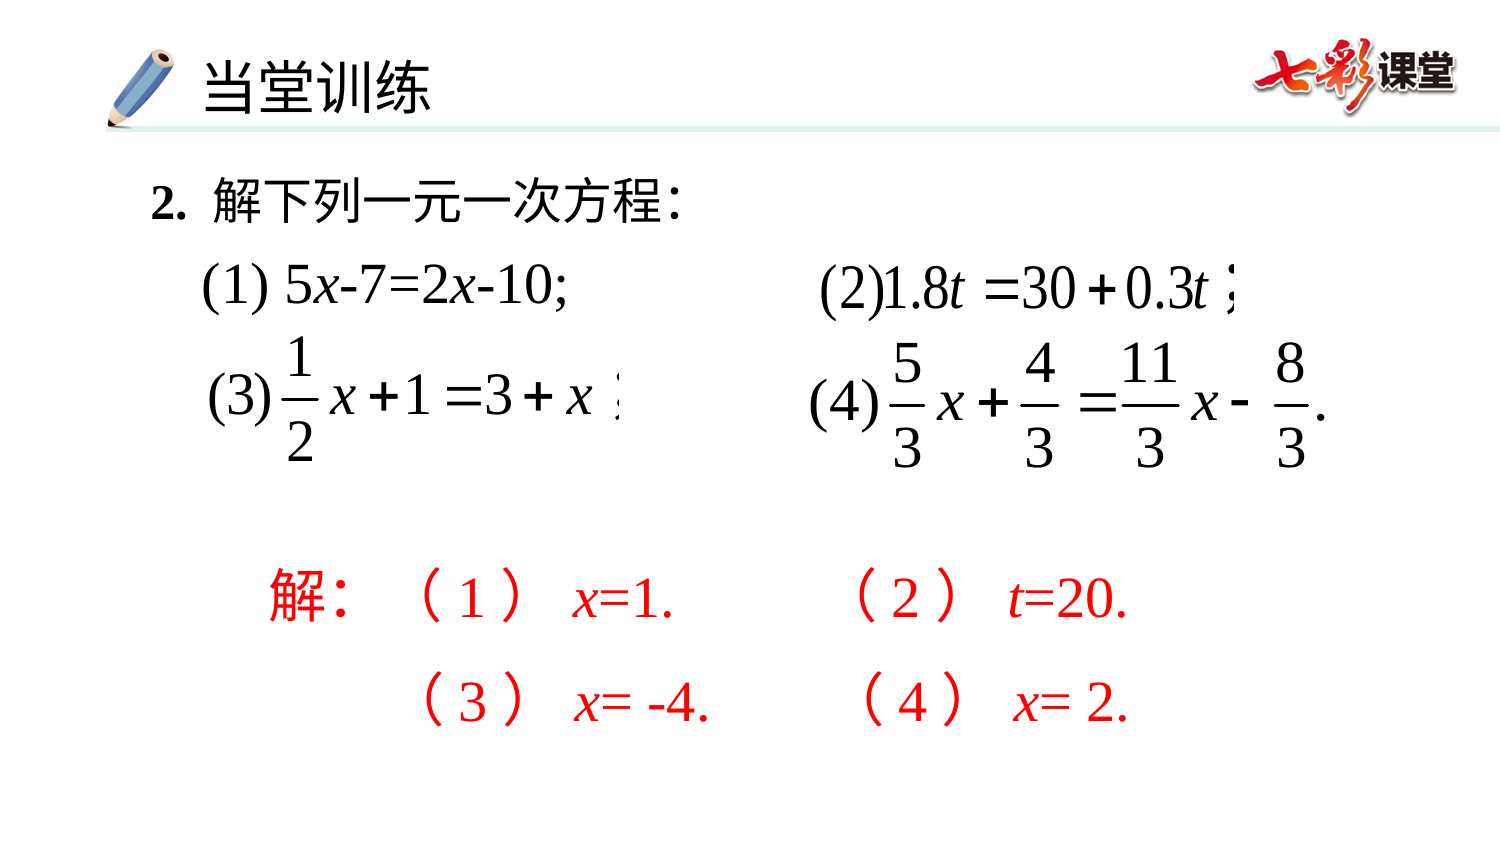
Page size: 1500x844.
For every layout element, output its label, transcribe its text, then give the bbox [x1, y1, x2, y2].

picture [1249, 32, 1461, 118]
text_box 解：（1）x=1. （2）t=20. （3）x= -4. （4）x= 2. [253, 516, 1199, 741]
text_box 2. 解下列一元一次方程： [135, 161, 778, 237]
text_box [199, 318, 619, 476]
picture [100, 32, 181, 146]
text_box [811, 250, 1234, 323]
text_box (1) 5x-7=2x-10; [186, 238, 586, 323]
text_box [799, 325, 1336, 481]
